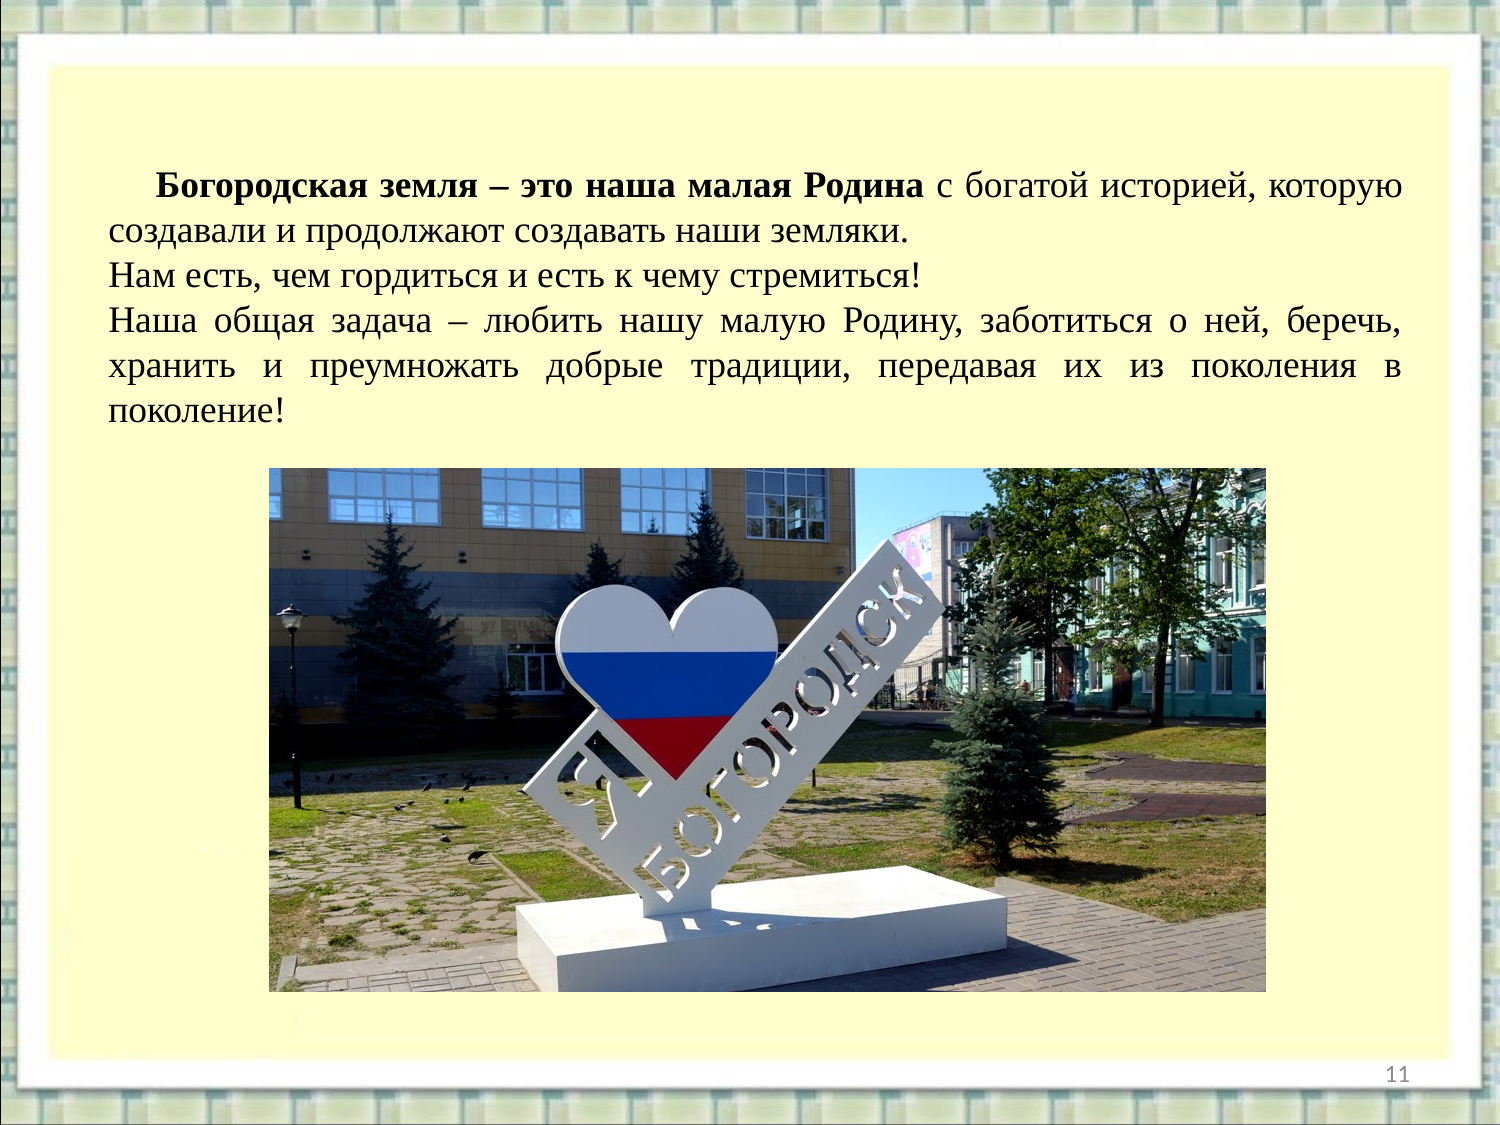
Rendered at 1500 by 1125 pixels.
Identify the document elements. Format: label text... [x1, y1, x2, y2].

slide_number 11 [1074, 1042, 1425, 1103]
picture [0, 0, 1500, 1125]
text_box [68, 853, 295, 1054]
text_box Богородская земля – это наша малая Родина с богатой историей, которую создавали и продолжают создавать наши земляки. Нам есть, чем гордиться и есть к чему стремиться! Наша общая задача – любить нашу малую Родину, заботиться о ней, беречь, хранить и преумножать добрые традиции, передавая их из поколения в поколение! [93, 152, 1418, 483]
